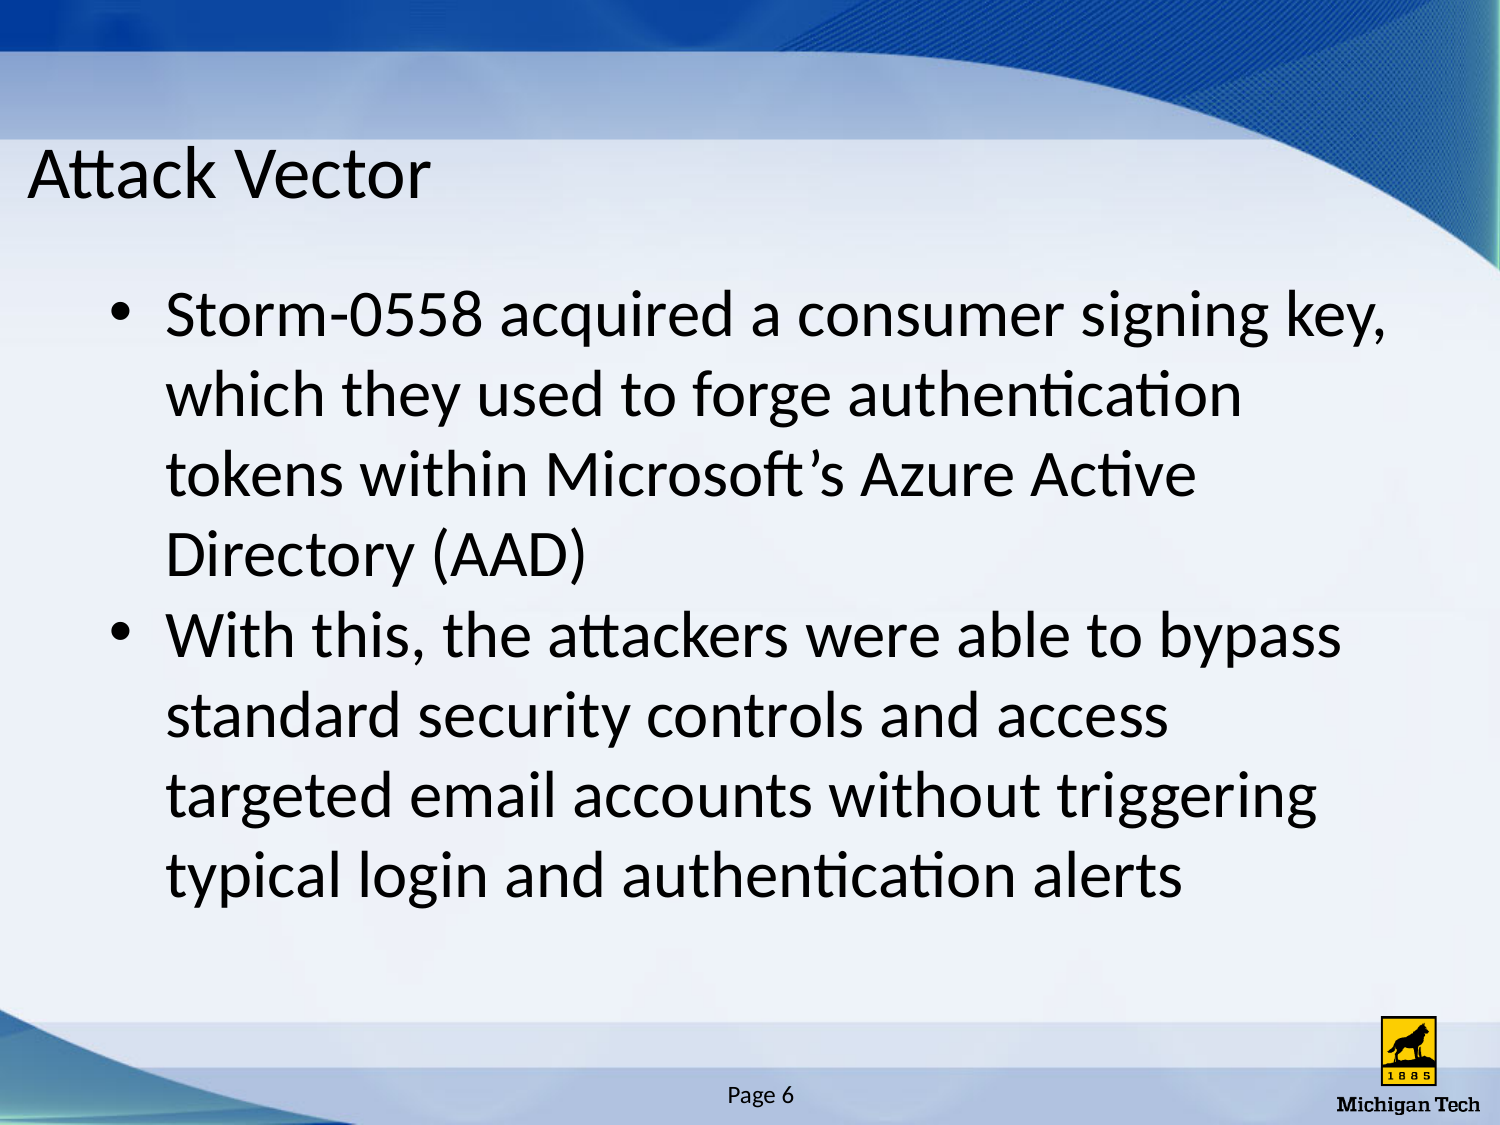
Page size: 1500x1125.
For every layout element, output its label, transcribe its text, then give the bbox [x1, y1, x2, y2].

picture [0, 0, 1500, 1125]
title Attack Vector [12, 75, 1263, 263]
list Storm-0558 acquired a consumer signing key, which they used to forge authentication tokens within Microsoft’s Azure Active Directory (AAD) With this, the attackers were able to bypass standard security controls and access targeted email accounts without triggering typical login and authentication alerts [75, 262, 1425, 1063]
